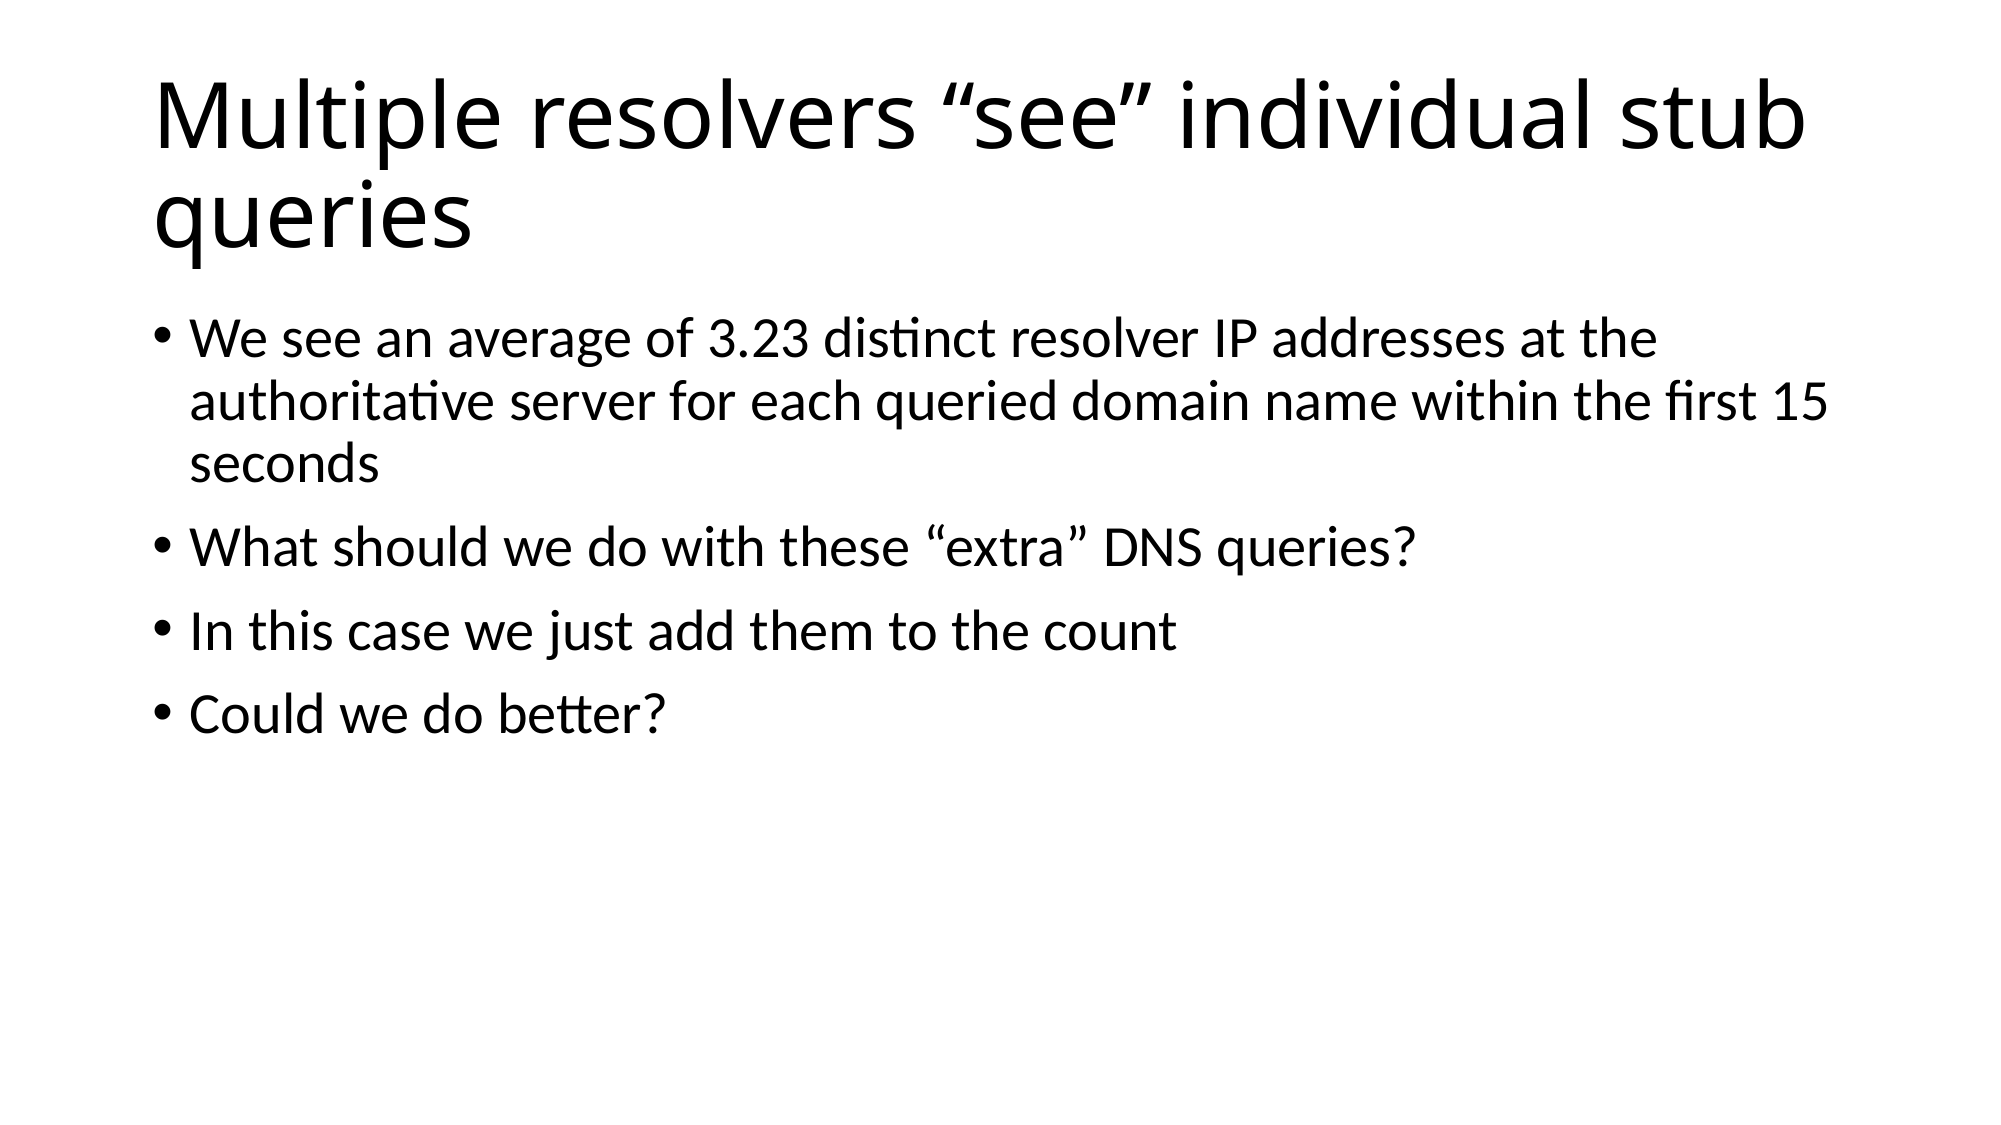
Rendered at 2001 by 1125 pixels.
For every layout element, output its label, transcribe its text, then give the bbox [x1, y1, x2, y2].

title Multiple resolvers “see” individual stub queries [137, 59, 2000, 278]
list We see an average of 3.23 distinct resolver IP addresses at the authoritative server for each queried domain name within the first 15 seconds What should we do with these “extra” DNS queries? In this case we just add them to the count Could we do better? [137, 299, 1863, 1014]
